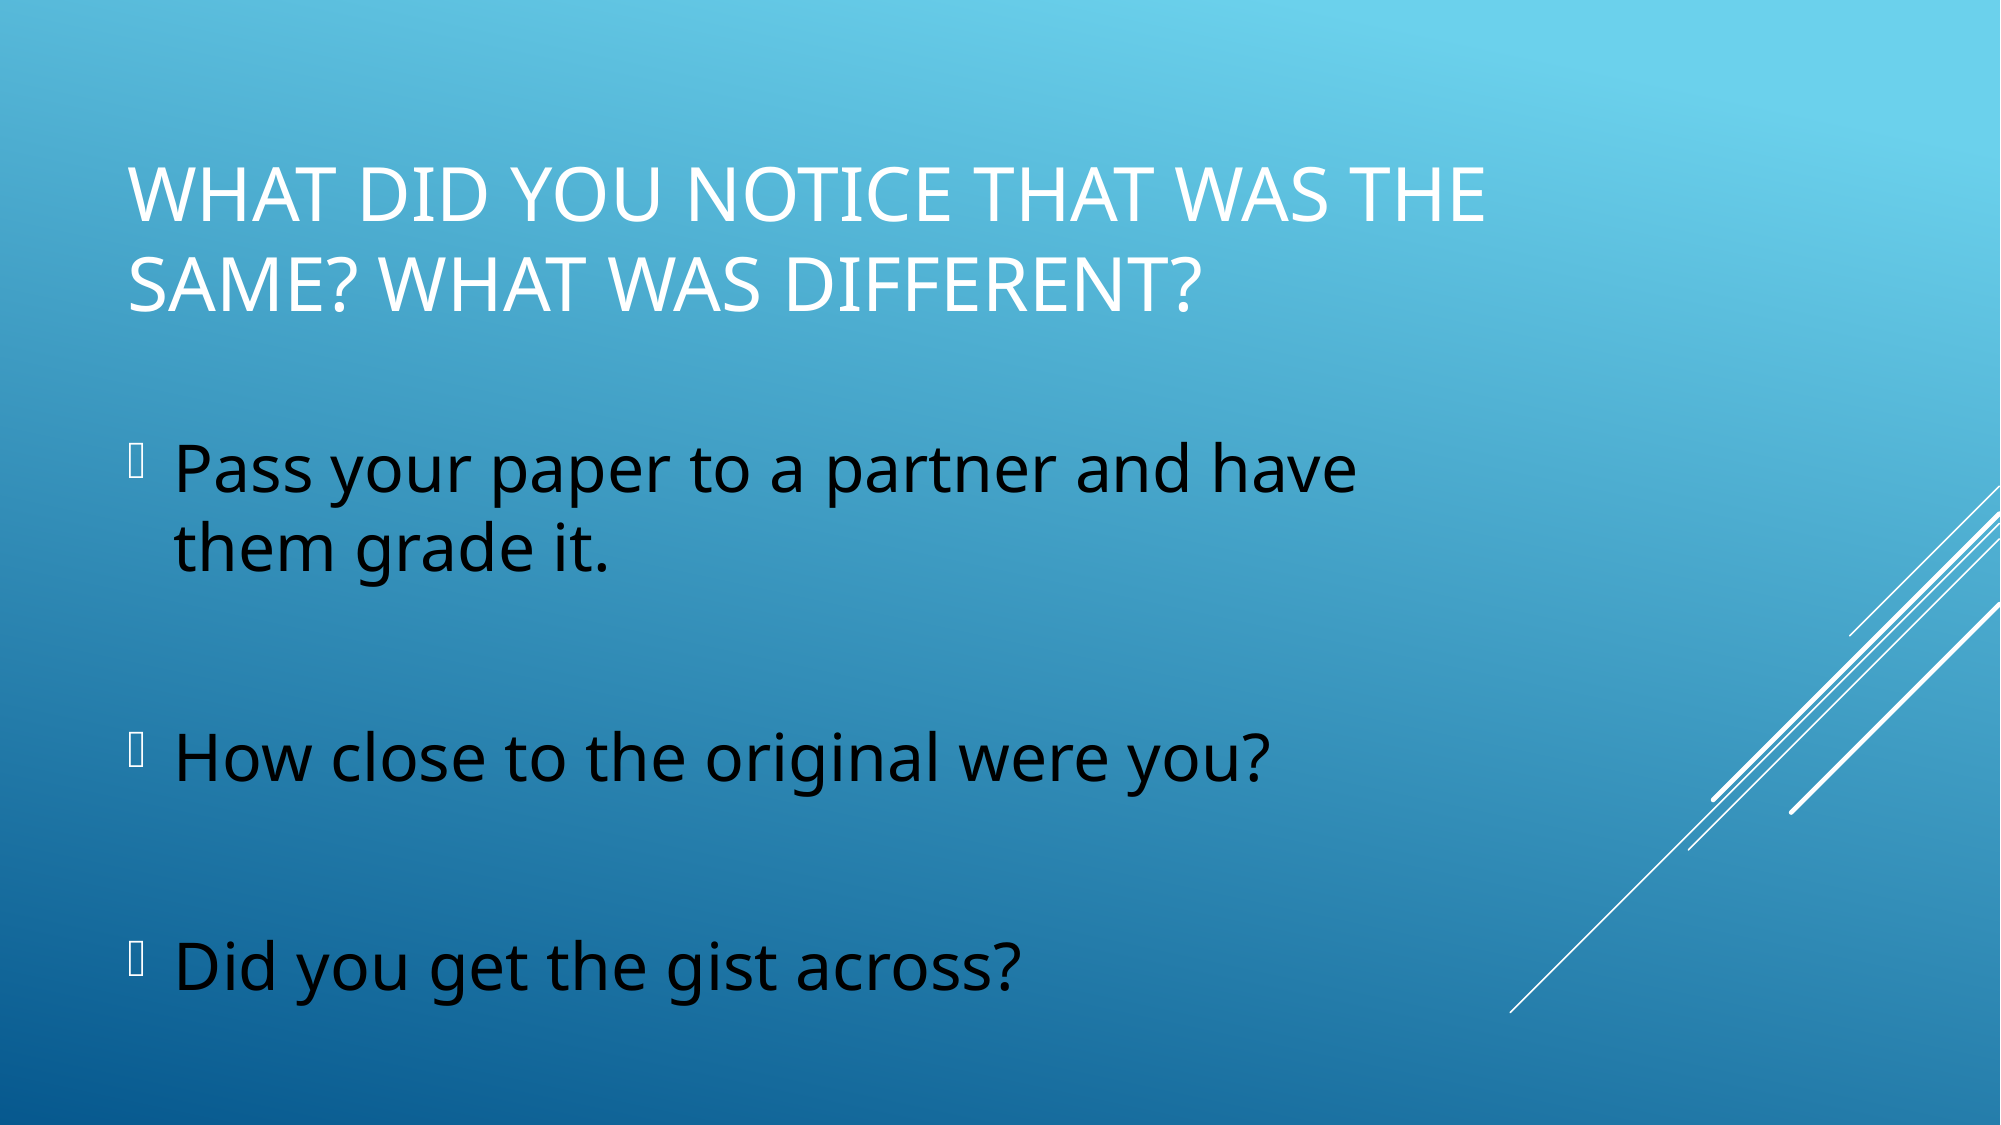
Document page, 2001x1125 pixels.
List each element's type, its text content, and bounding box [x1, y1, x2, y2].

list Pass your paper to a partner and have them grade it. How close to the original were you? Did you get the gist across? [112, 418, 1513, 1012]
title What did you notice that was the same? What was different? [112, 112, 1513, 360]
